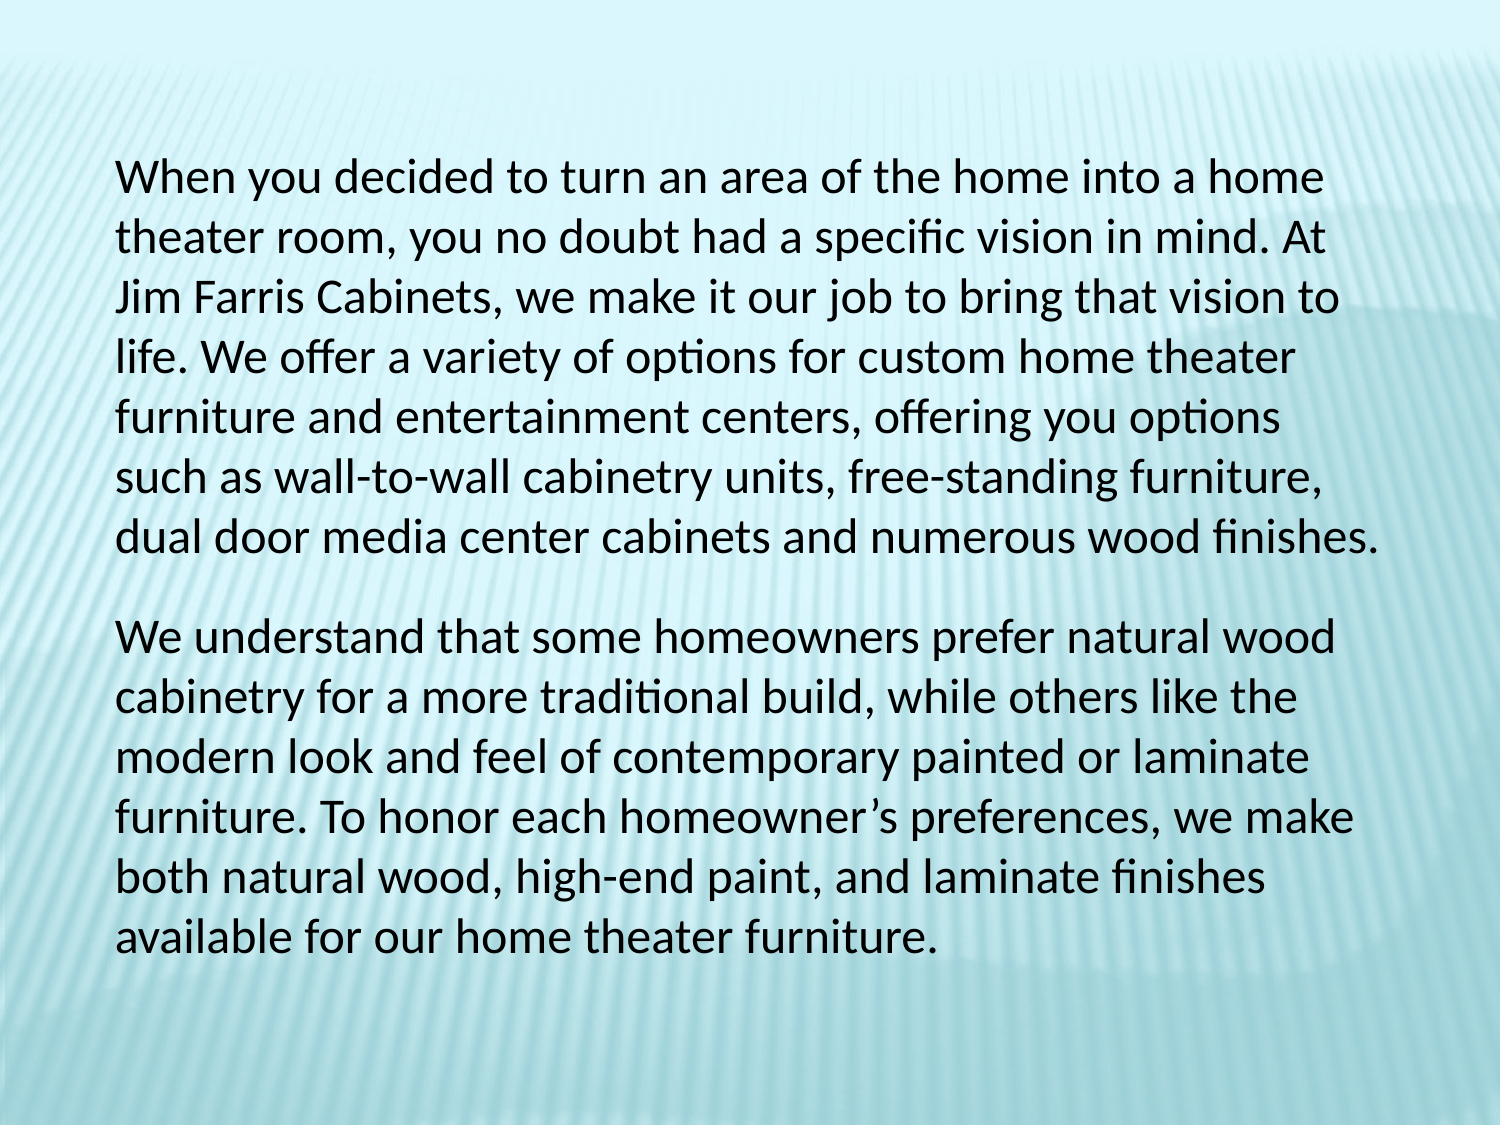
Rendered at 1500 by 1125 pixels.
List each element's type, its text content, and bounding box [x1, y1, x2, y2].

text_box When you decided to turn an area of the home into a home theater room, you no doubt had a specific vision in mind. At Jim Farris Cabinets, we make it our job to bring that vision to life. We offer a variety of options for custom home theater furniture and entertainment centers, offering you options such as wall-to-wall cabinetry units, free-standing furniture, dual door media center cabinets and numerous wood finishes. We understand that some homeowners prefer natural wood cabinetry for a more traditional build, while others like the modern look and feel of contemporary painted or laminate furniture. To honor each homeowner’s preferences, we make both natural wood, high-end paint, and laminate finishes available for our home theater furniture. [99, 136, 1400, 972]
